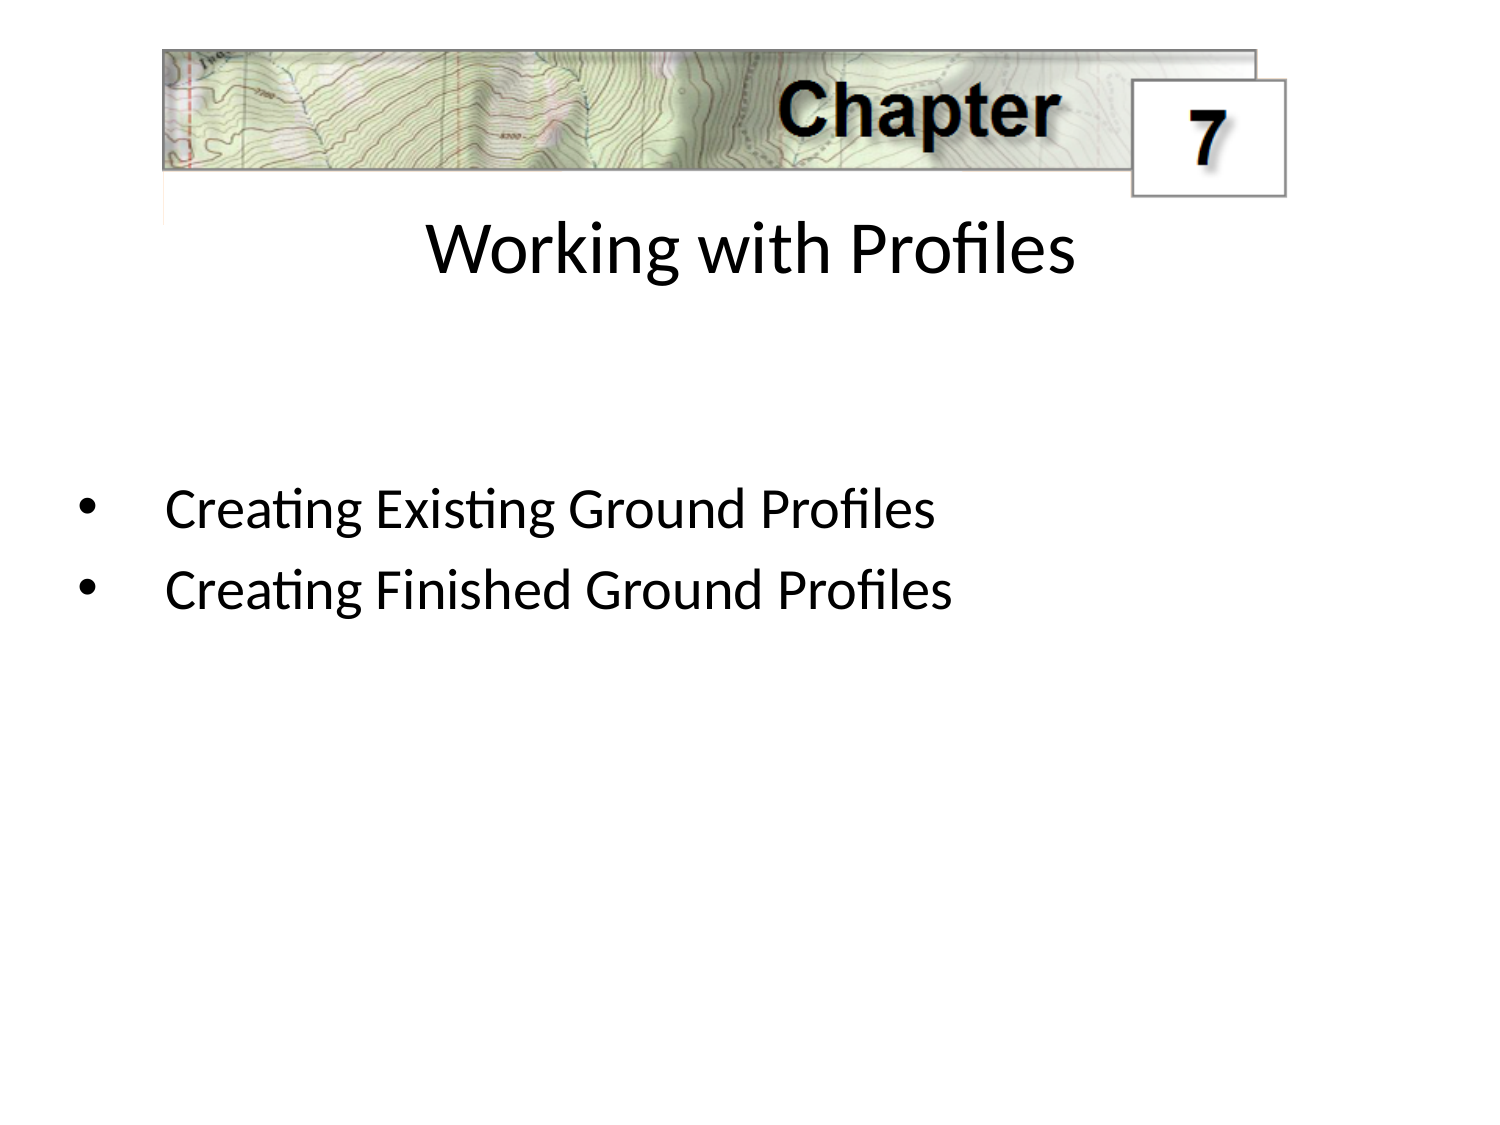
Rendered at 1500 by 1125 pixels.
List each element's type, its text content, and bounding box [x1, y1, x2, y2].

picture [162, 49, 1311, 226]
title Working with Profiles [76, 187, 1427, 300]
subtitle Creating Existing Ground Profiles Creating Finished Ground Profiles [62, 462, 1427, 1013]
